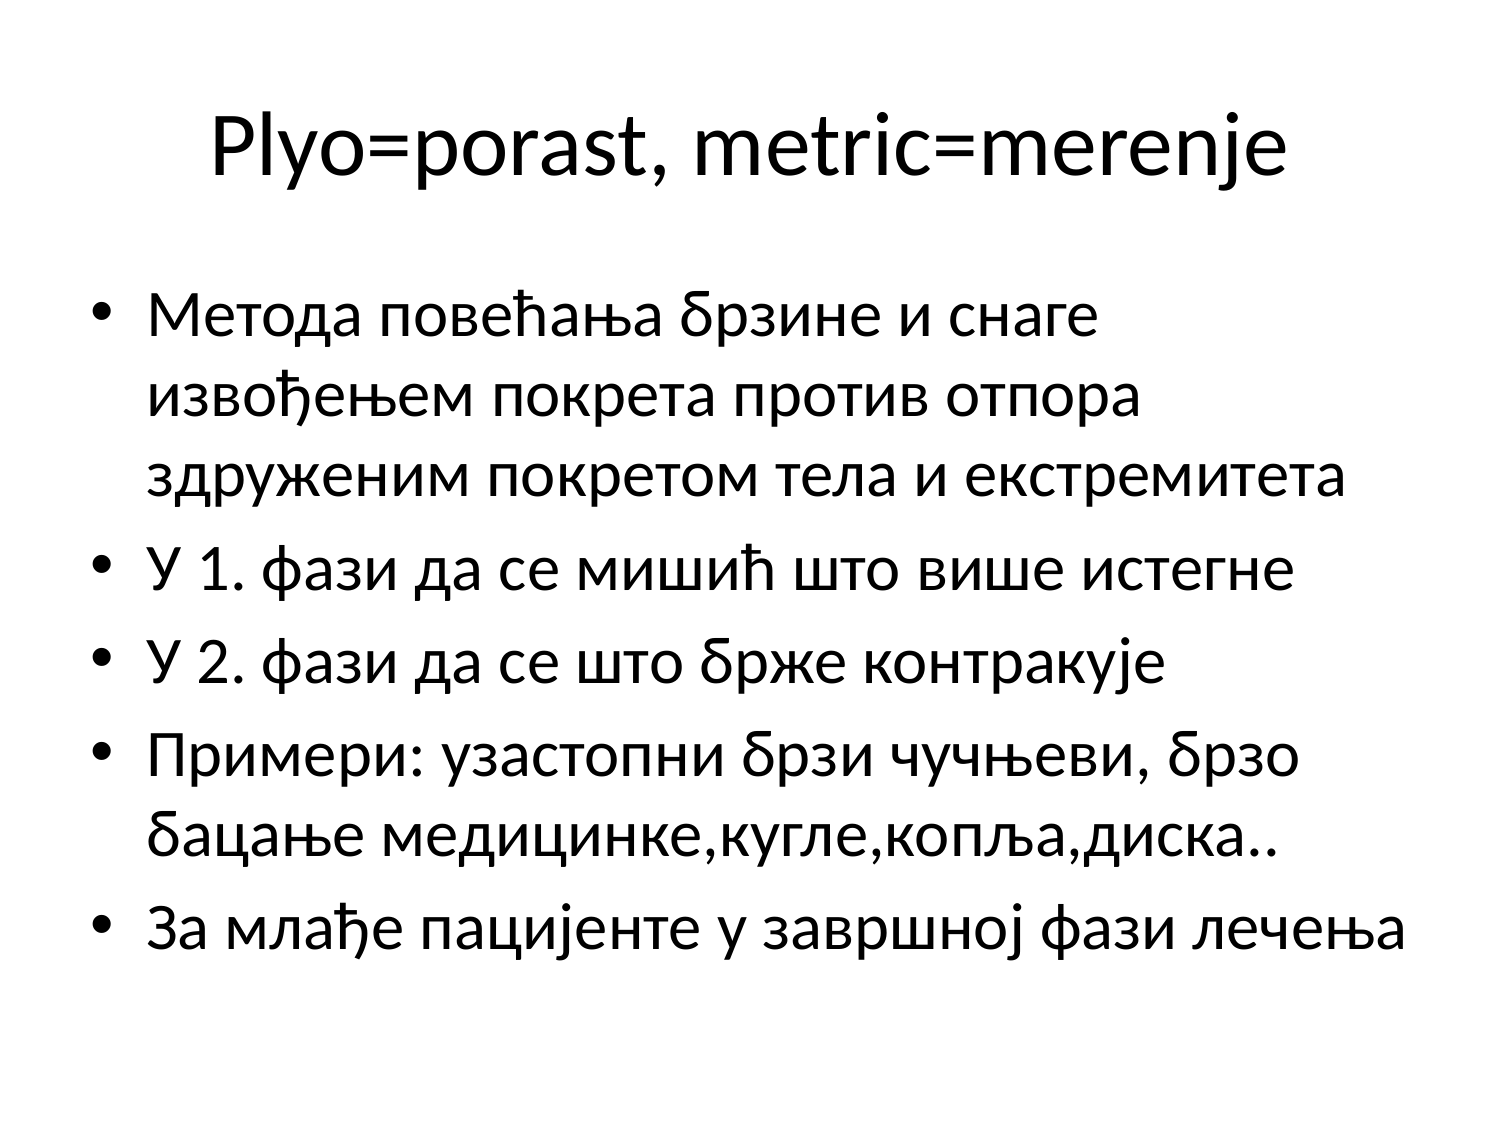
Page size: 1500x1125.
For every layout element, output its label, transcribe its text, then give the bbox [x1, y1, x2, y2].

list Метода повећања брзине и снаге извођењем покрета против отпора здруженим покретом тела и екстремитета У 1. фази да се мишић што више истегне У 2. фази да се што брже контракује Примери: узастопни брзи чучњеви, брзо бацање медицинке,кугле,копља,диска.. За млађе пацијенте у завршној фази лечења [75, 262, 1425, 1005]
title Plyo=porast, metric=merenje [75, 45, 1425, 233]
